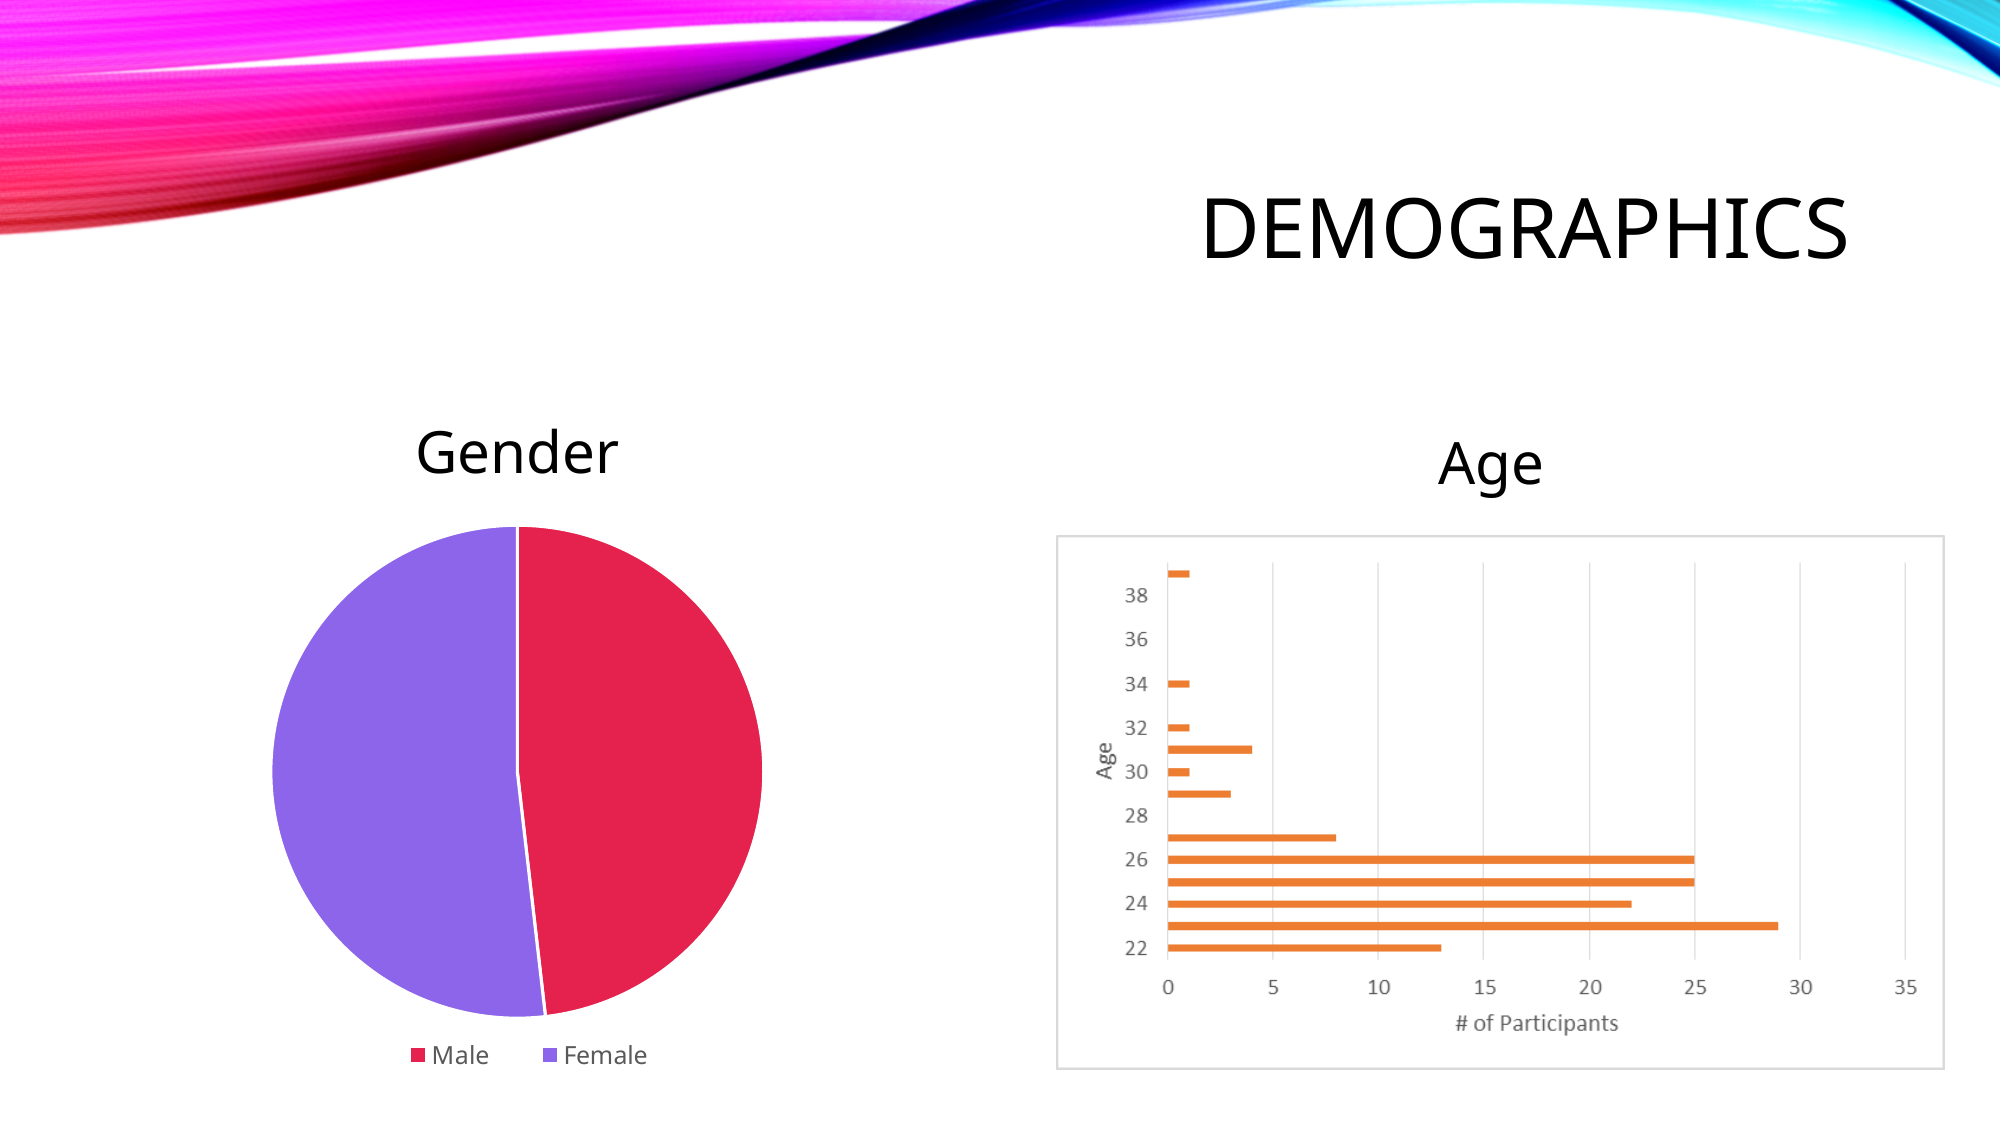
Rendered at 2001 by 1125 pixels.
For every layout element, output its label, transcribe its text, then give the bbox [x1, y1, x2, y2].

list Age [1072, 369, 1911, 505]
list Gender [100, 358, 934, 494]
picture [1910, 0, 2000, 45]
title Demographics [474, 125, 1888, 338]
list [1055, 535, 1945, 1070]
chart [21, 513, 1013, 1088]
picture [0, 0, 2000, 237]
picture [1890, 0, 2000, 75]
